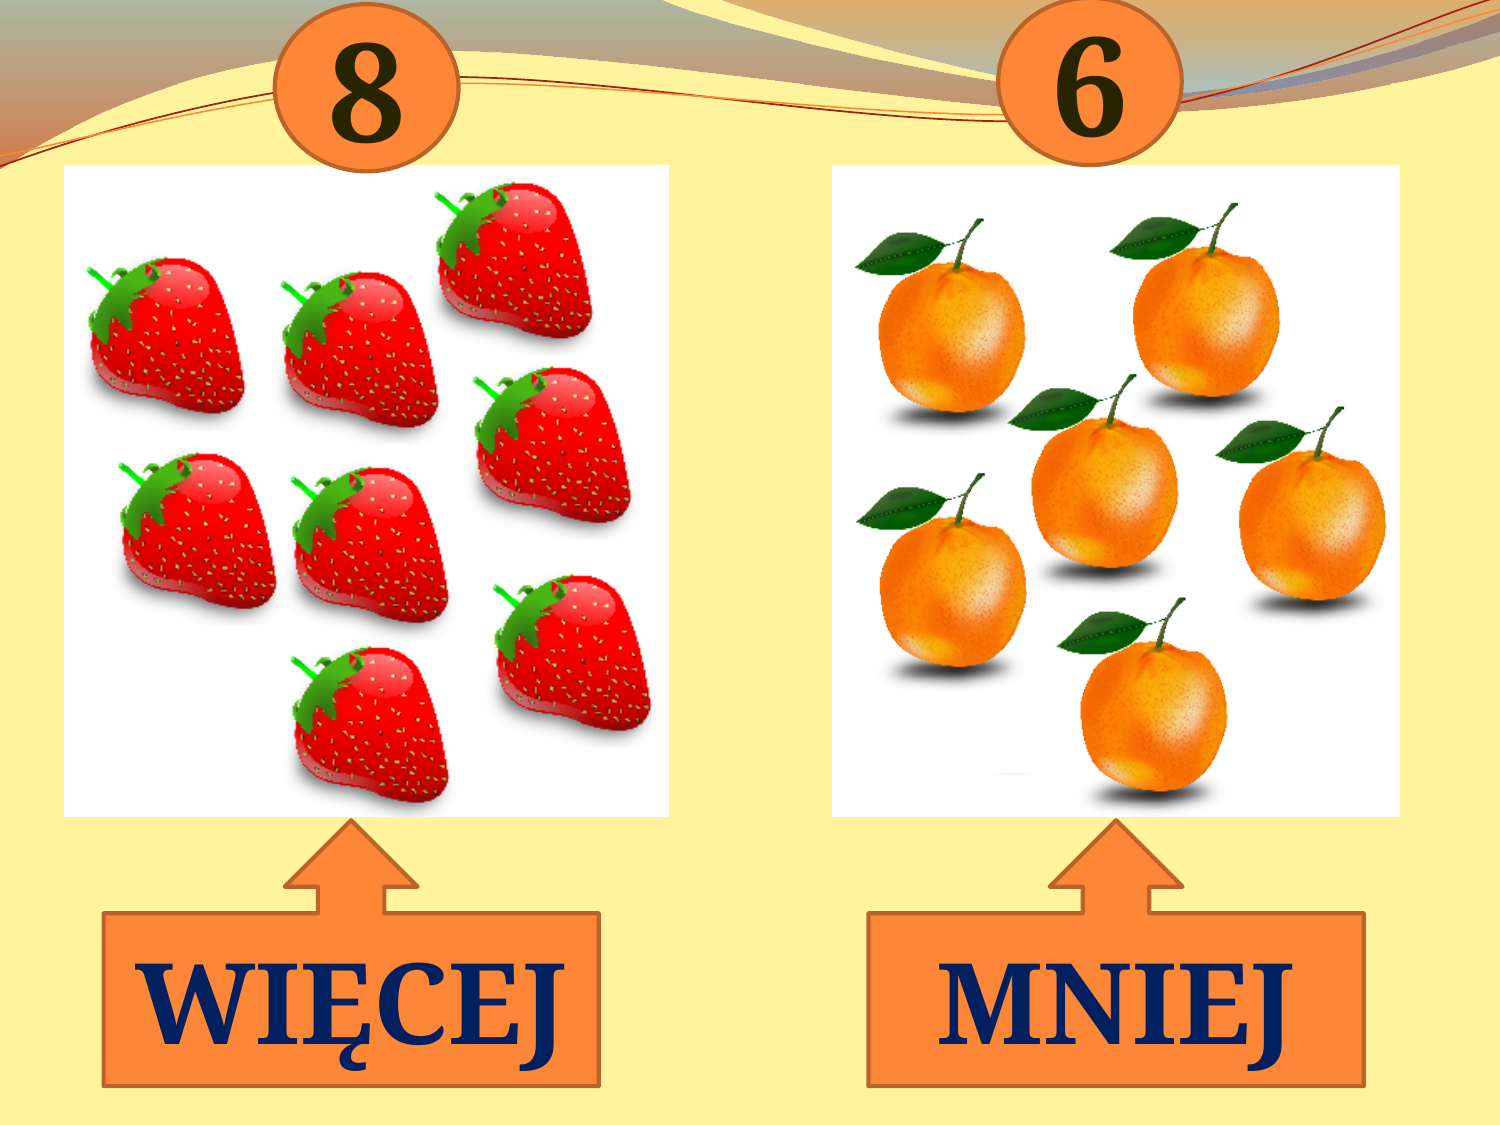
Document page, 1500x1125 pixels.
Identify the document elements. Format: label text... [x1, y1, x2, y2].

text_box 6 [996, 0, 1184, 164]
picture [64, 164, 669, 817]
text_box 8 [272, 2, 461, 164]
text_box MNIEJ [866, 830, 1366, 1089]
text_box WIĘCEJ [101, 830, 601, 1089]
picture [832, 164, 1400, 817]
